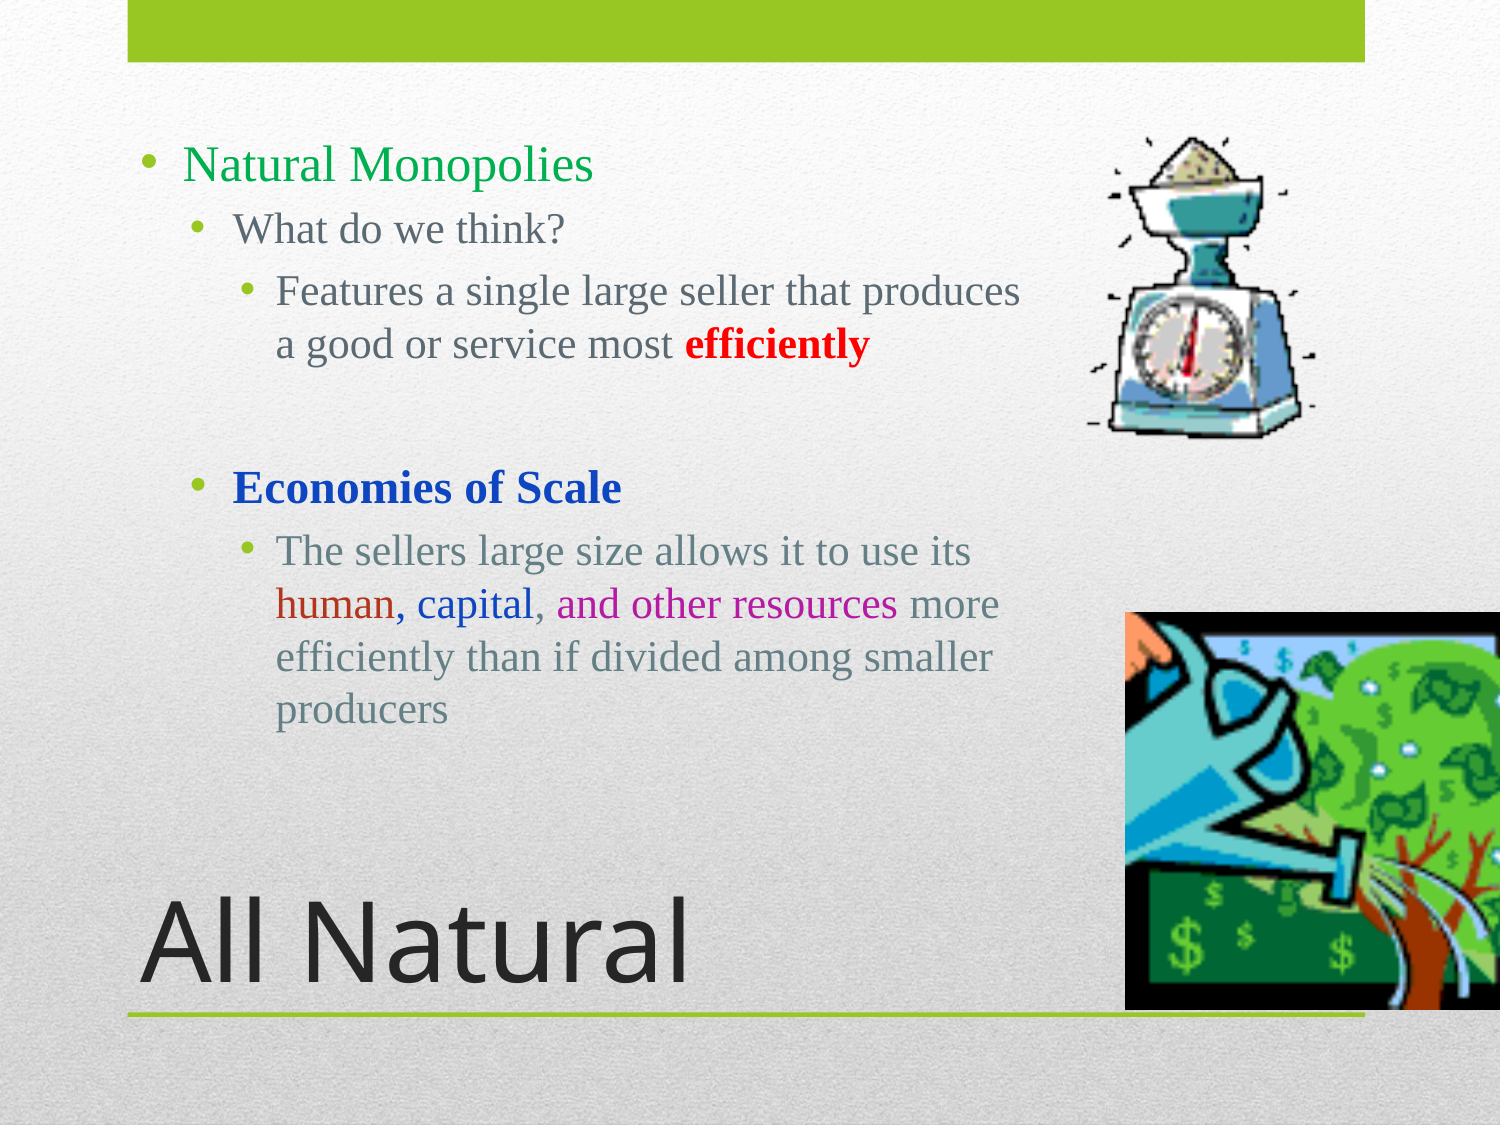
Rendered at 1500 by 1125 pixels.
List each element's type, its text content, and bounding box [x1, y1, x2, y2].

title All Natural [125, 750, 1119, 1013]
list Natural Monopolies What do we think? Features a single large seller that produces a good or service most efficiently Economies of Scale The sellers large size allows it to use its human, capital, and other resources more efficiently than if divided among smaller producers [125, 112, 1038, 750]
picture [1066, 130, 1325, 444]
picture [1124, 611, 1500, 1011]
